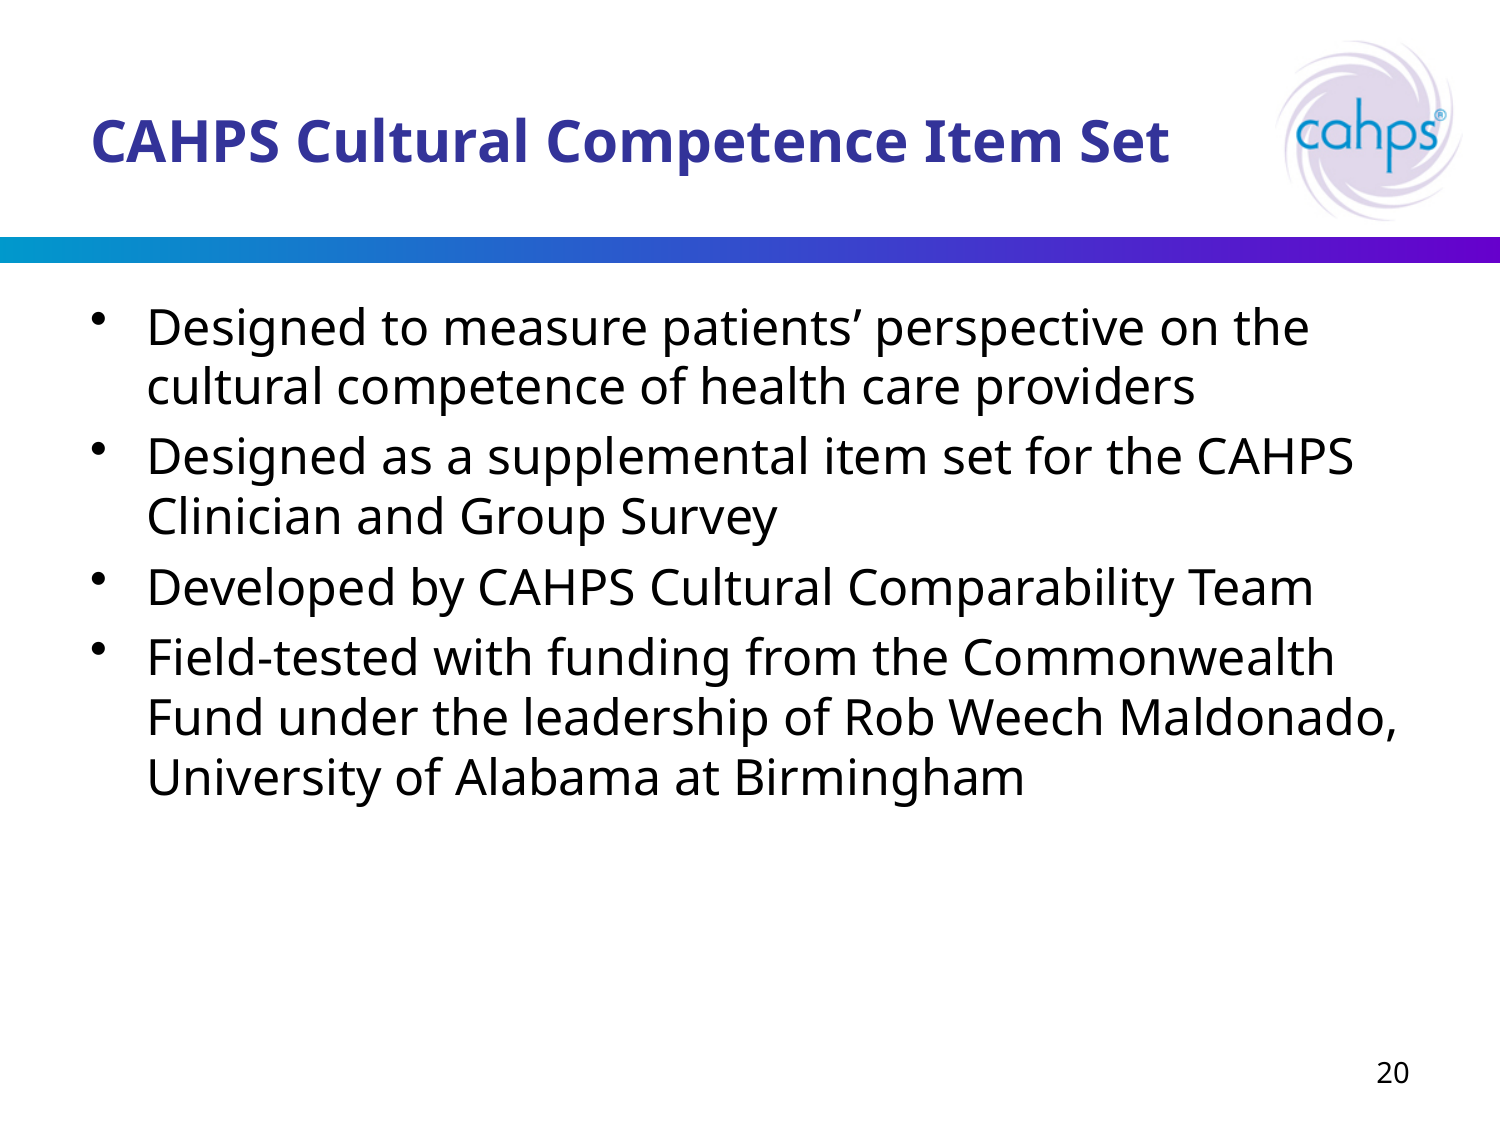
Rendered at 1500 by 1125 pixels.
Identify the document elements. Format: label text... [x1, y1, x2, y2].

list Designed to measure patients’ perspective on the cultural competence of health care providers Designed as a supplemental item set for the CAHPS Clinician and Group Survey Developed by CAHPS Cultural Comparability Team Field-tested with funding from the Commonwealth Fund under the leadership of Rob Weech Maldonado, University of Alabama at Birmingham [75, 287, 1425, 1005]
slide_number 20 [1074, 1046, 1426, 1125]
picture [1275, 37, 1463, 225]
title CAHPS Cultural Competence Item Set [75, 45, 1313, 233]
